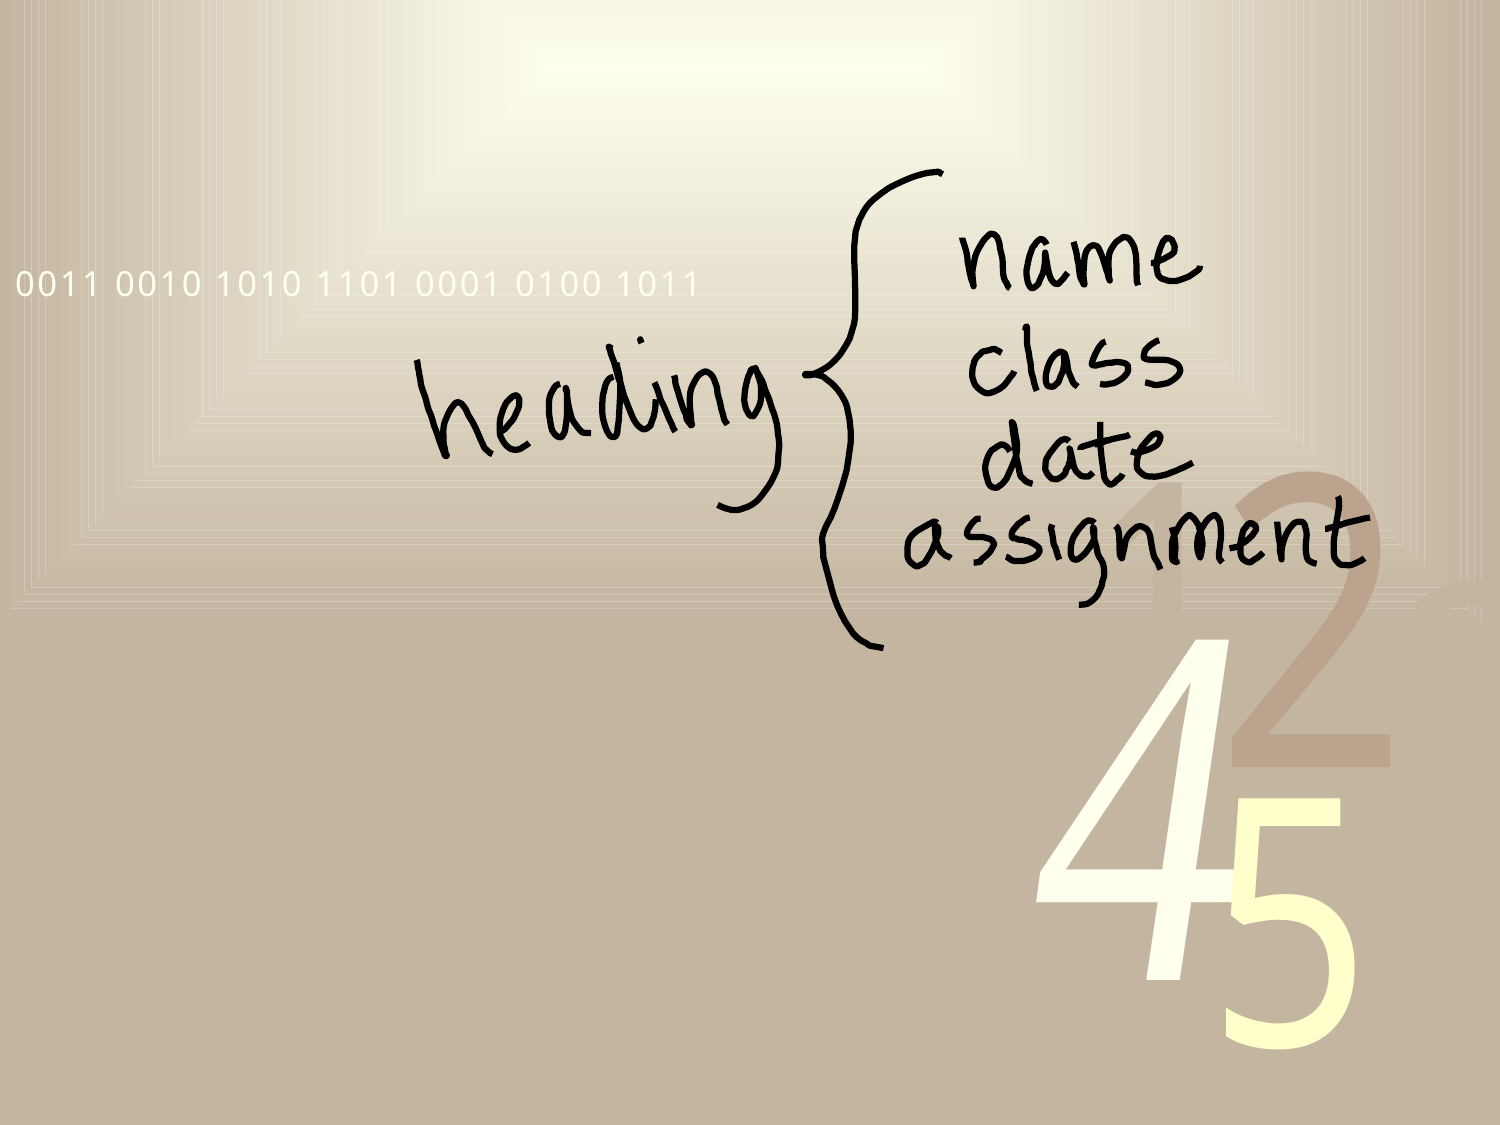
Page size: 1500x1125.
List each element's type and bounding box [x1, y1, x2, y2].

text_box [548, 383, 592, 438]
text_box [805, 171, 943, 649]
text_box [1100, 441, 1123, 485]
text_box [1051, 524, 1060, 560]
text_box [674, 371, 728, 426]
text_box [1026, 239, 1068, 289]
text_box [1045, 439, 1094, 480]
text_box [985, 422, 1033, 488]
text_box [1150, 237, 1200, 282]
text_box [717, 368, 780, 511]
text_box [1045, 351, 1078, 387]
text_box [962, 233, 1011, 289]
text_box [608, 346, 656, 430]
text_box [499, 395, 530, 450]
text_box [1336, 496, 1349, 525]
text_box [967, 518, 994, 563]
text_box [1171, 515, 1223, 563]
text_box [1143, 340, 1181, 385]
text_box [1005, 517, 1040, 561]
text_box [1277, 521, 1317, 564]
text_box [1131, 433, 1193, 477]
text_box [602, 369, 621, 438]
text_box [972, 348, 1015, 394]
text_box [1091, 341, 1129, 385]
text_box [1115, 525, 1161, 570]
text_box [1100, 421, 1108, 441]
text_box [1073, 237, 1139, 286]
text_box [416, 359, 493, 457]
text_box [1229, 523, 1264, 563]
text_box [1070, 520, 1105, 605]
text_box [907, 521, 951, 567]
text_box [1025, 326, 1037, 391]
text_box [1333, 523, 1365, 566]
text_box [1080, 440, 1105, 450]
